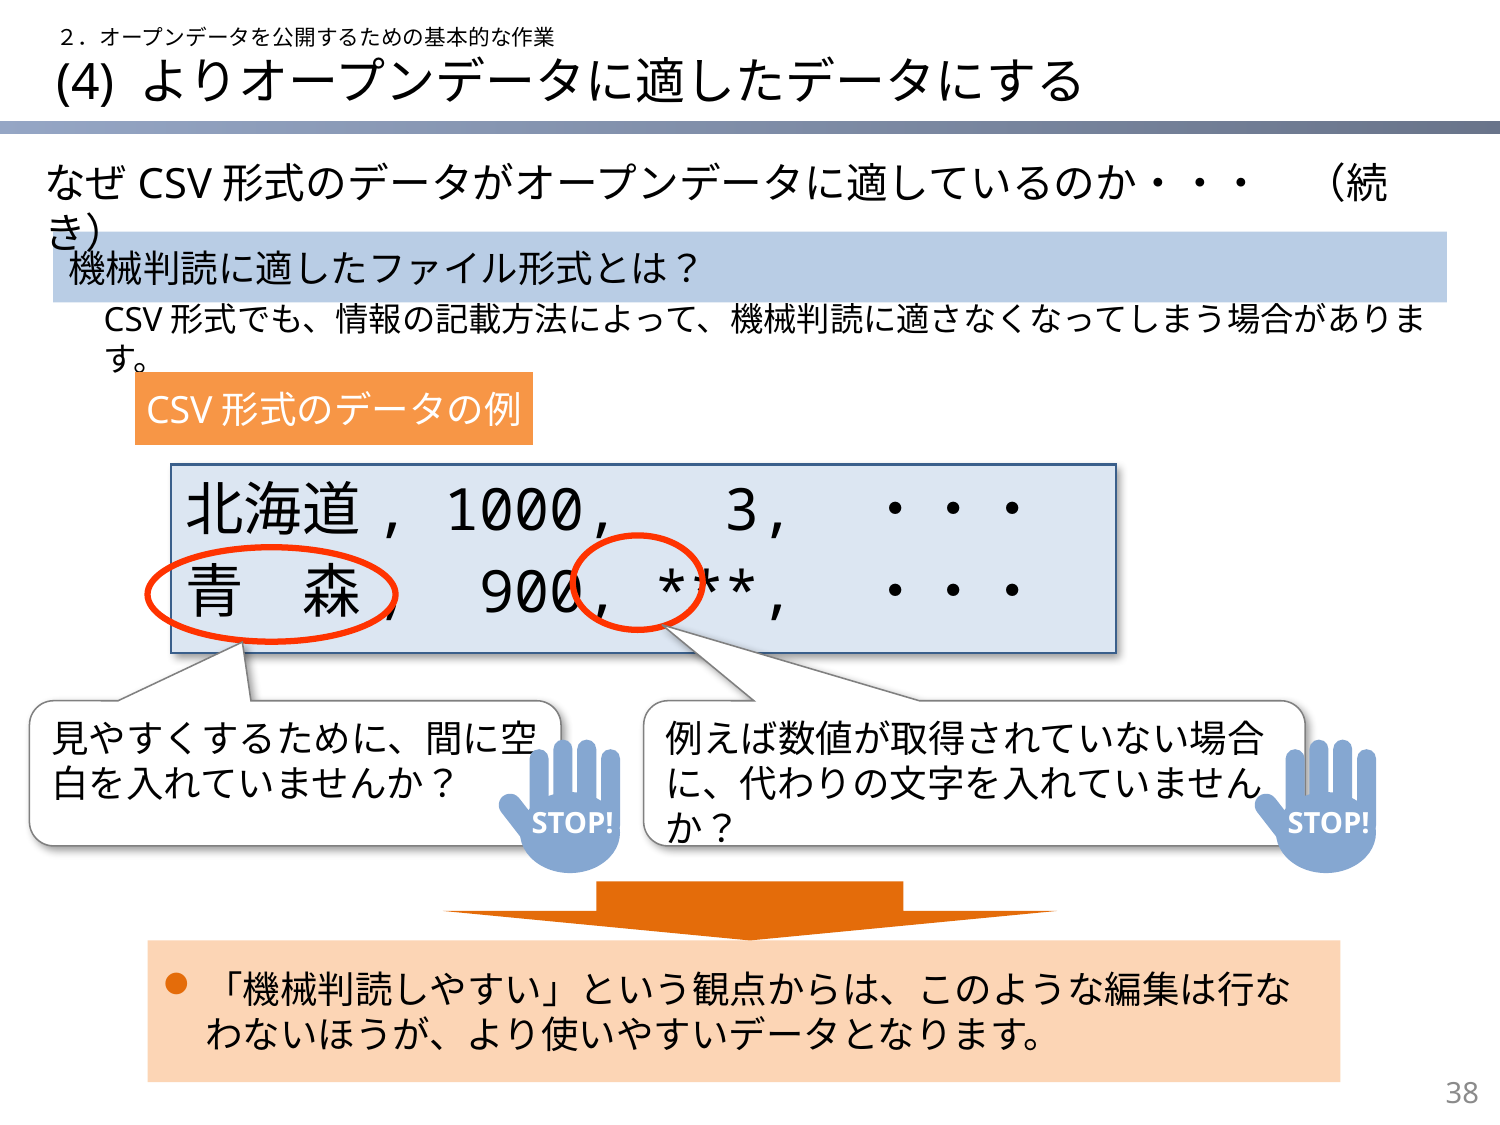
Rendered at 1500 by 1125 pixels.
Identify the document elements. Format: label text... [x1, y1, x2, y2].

text_box [146, 546, 397, 643]
title (4) よりオープンデータに適したデータにする [41, 58, 1459, 119]
text_box 機械判読に適したファイル形式とは？ [52, 231, 1448, 304]
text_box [1269, 739, 1376, 873]
text_box なぜCSV形式のデータがオープンデータに適しているのか・・・ （続き） [29, 148, 1471, 220]
text_box ２．オープンデータを公開するための基本的な作業 [41, 19, 1471, 58]
text_box 例えば数値が取得されていない場合に、代わりの文字を入れていませんか？ [642, 623, 1307, 847]
text_box 見やすくするために、間に空白を入れていませんか？ [28, 640, 563, 847]
slide_number 37 [1411, 1070, 1495, 1118]
text_box CSV形式のデータの例 [135, 372, 533, 445]
text_box 「機械判読しやすい」という観点からは、このような編集は行なわないほうが、より使いやすいデータとなります。 [146, 939, 1342, 1083]
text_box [513, 739, 620, 873]
text_box [442, 880, 1058, 942]
text_box CSV形式でも、情報の記載方法によって、機械判読に適さなくなってしまう場合があります。 [87, 302, 1460, 374]
text_box [571, 534, 704, 631]
text_box 北海道, 1000, 3, ・・・ 青 森, 900, ***, ・・・ [170, 463, 1117, 654]
